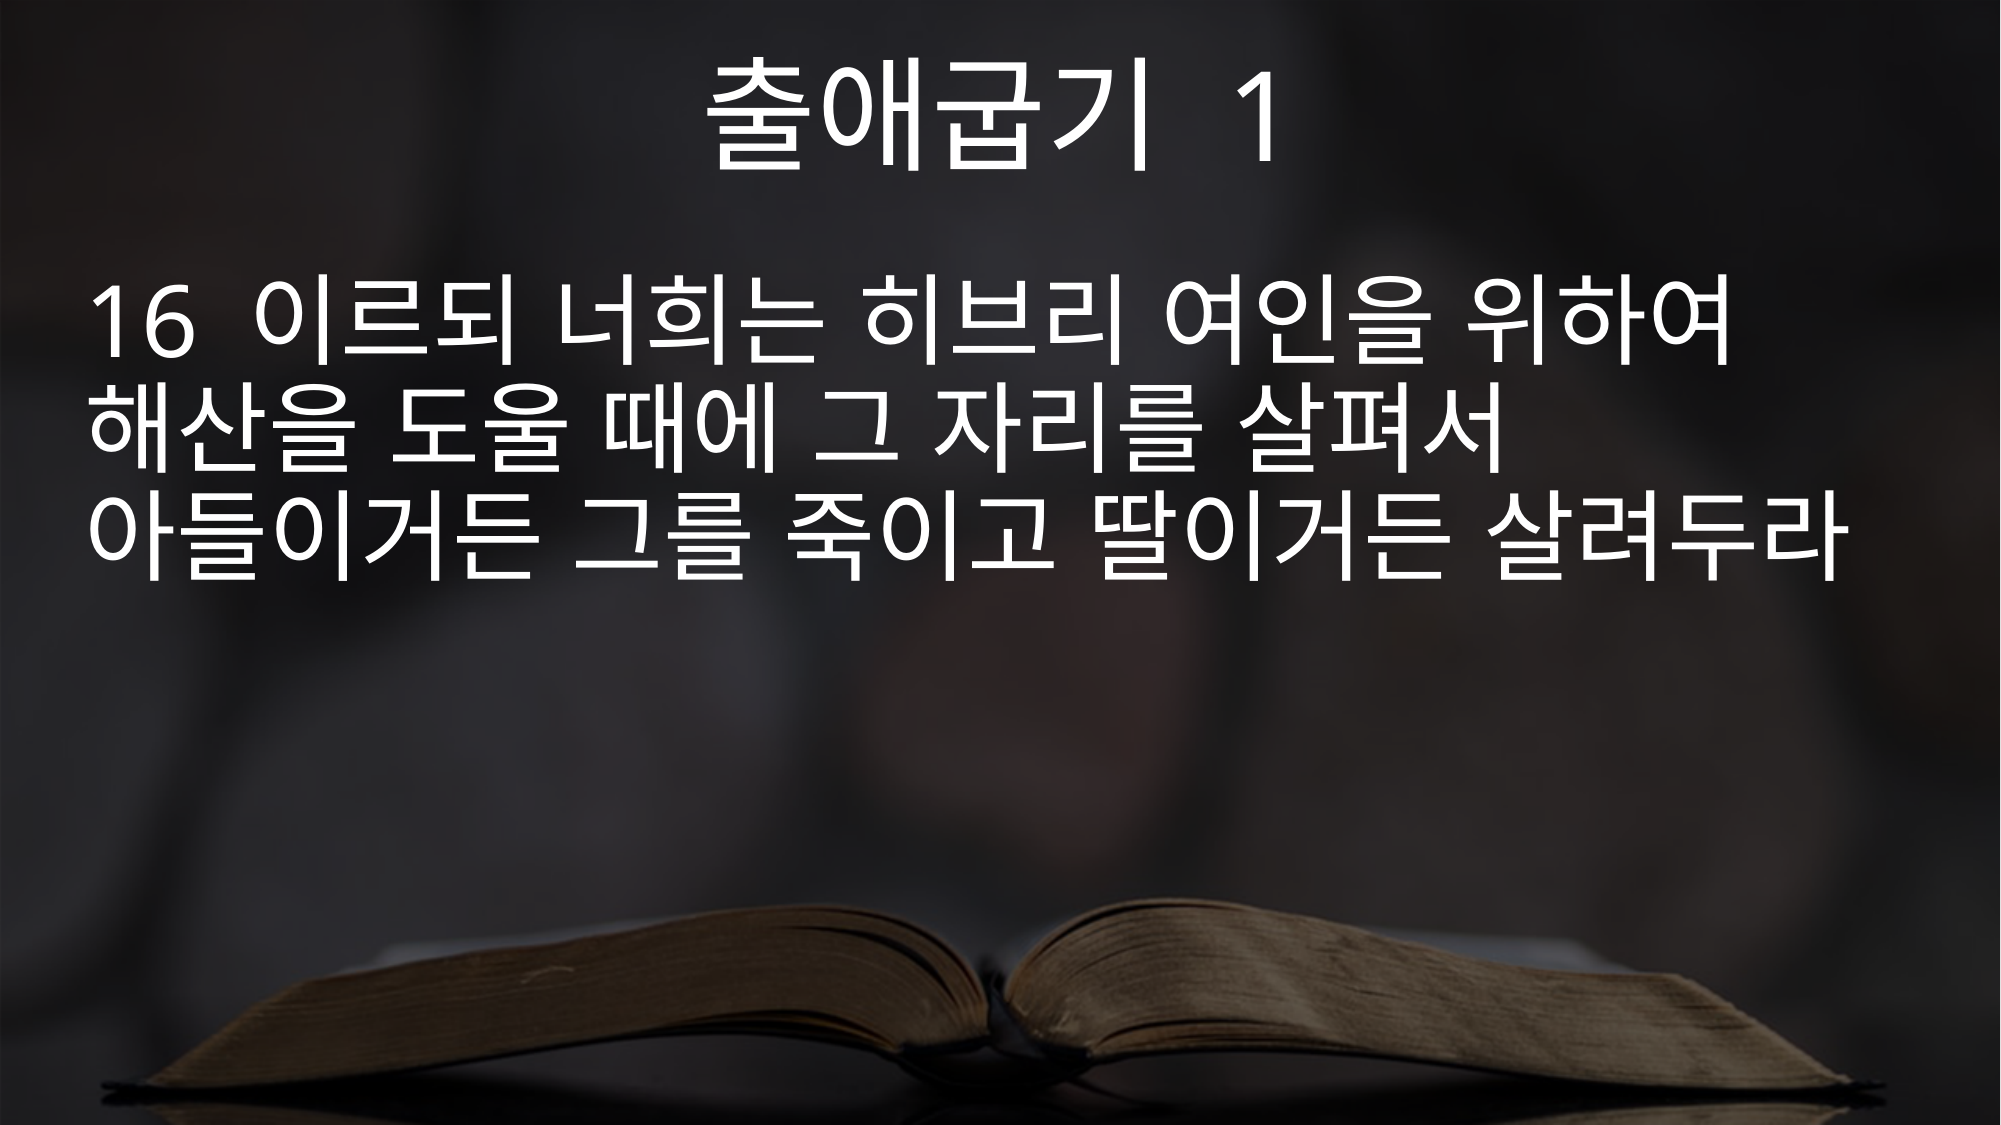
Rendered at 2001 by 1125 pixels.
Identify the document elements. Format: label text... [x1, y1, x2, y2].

picture [0, 0, 2001, 1125]
list 16 이르되 너희는 히브리 여인을 위하여 해산을 도울 때에 그 자리를 살펴서 아들이거든 그를 죽이고 딸이거든 살려두라 [69, 263, 1953, 423]
footer 출애굽기 1 [0, 32, 2000, 192]
